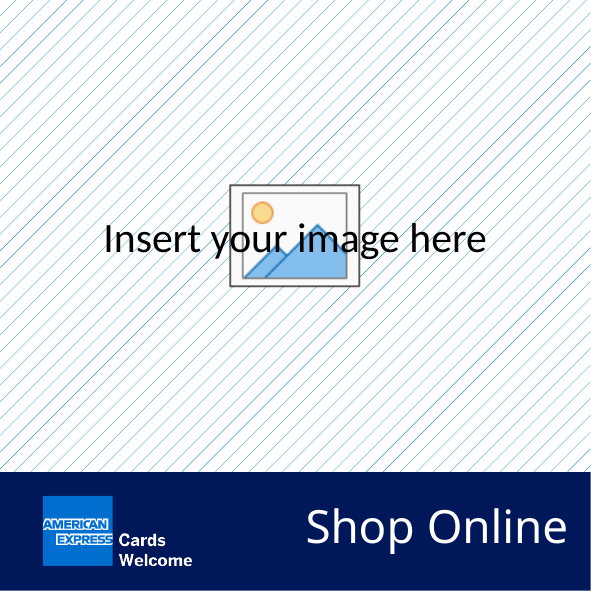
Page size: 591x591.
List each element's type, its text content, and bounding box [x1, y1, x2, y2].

text_box Shop Online [217, 490, 583, 561]
picture [0, 0, 591, 591]
